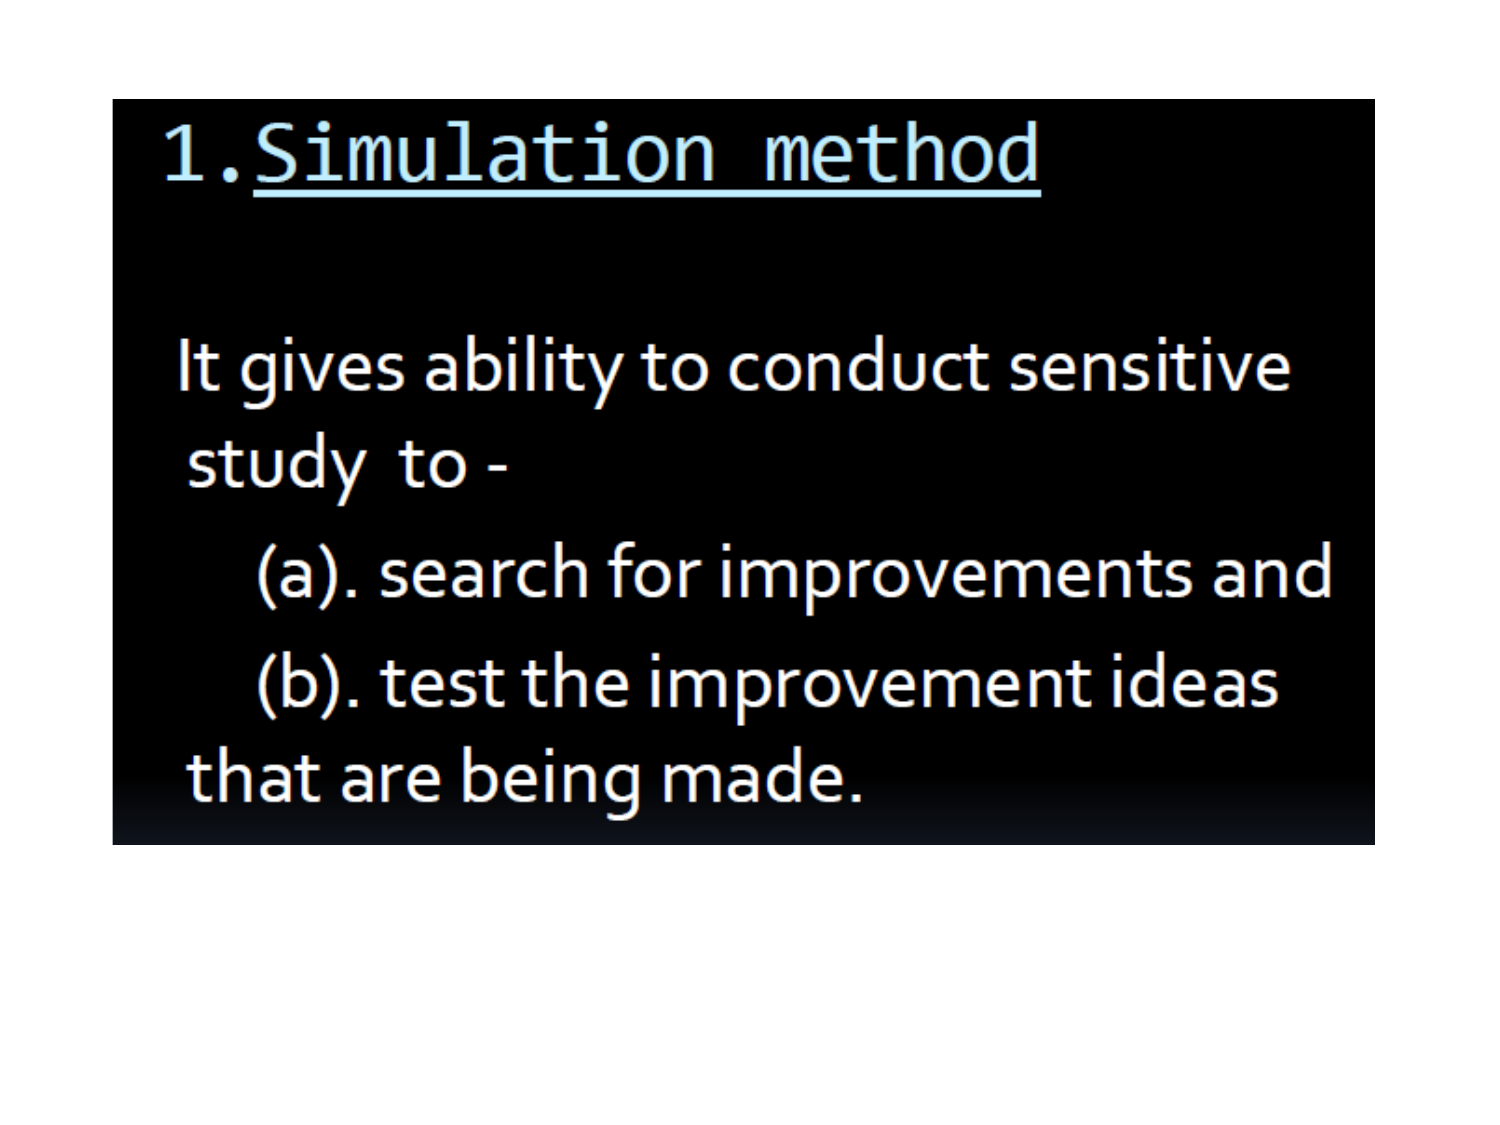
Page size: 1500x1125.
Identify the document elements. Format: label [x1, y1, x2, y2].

picture [112, 99, 1376, 845]
